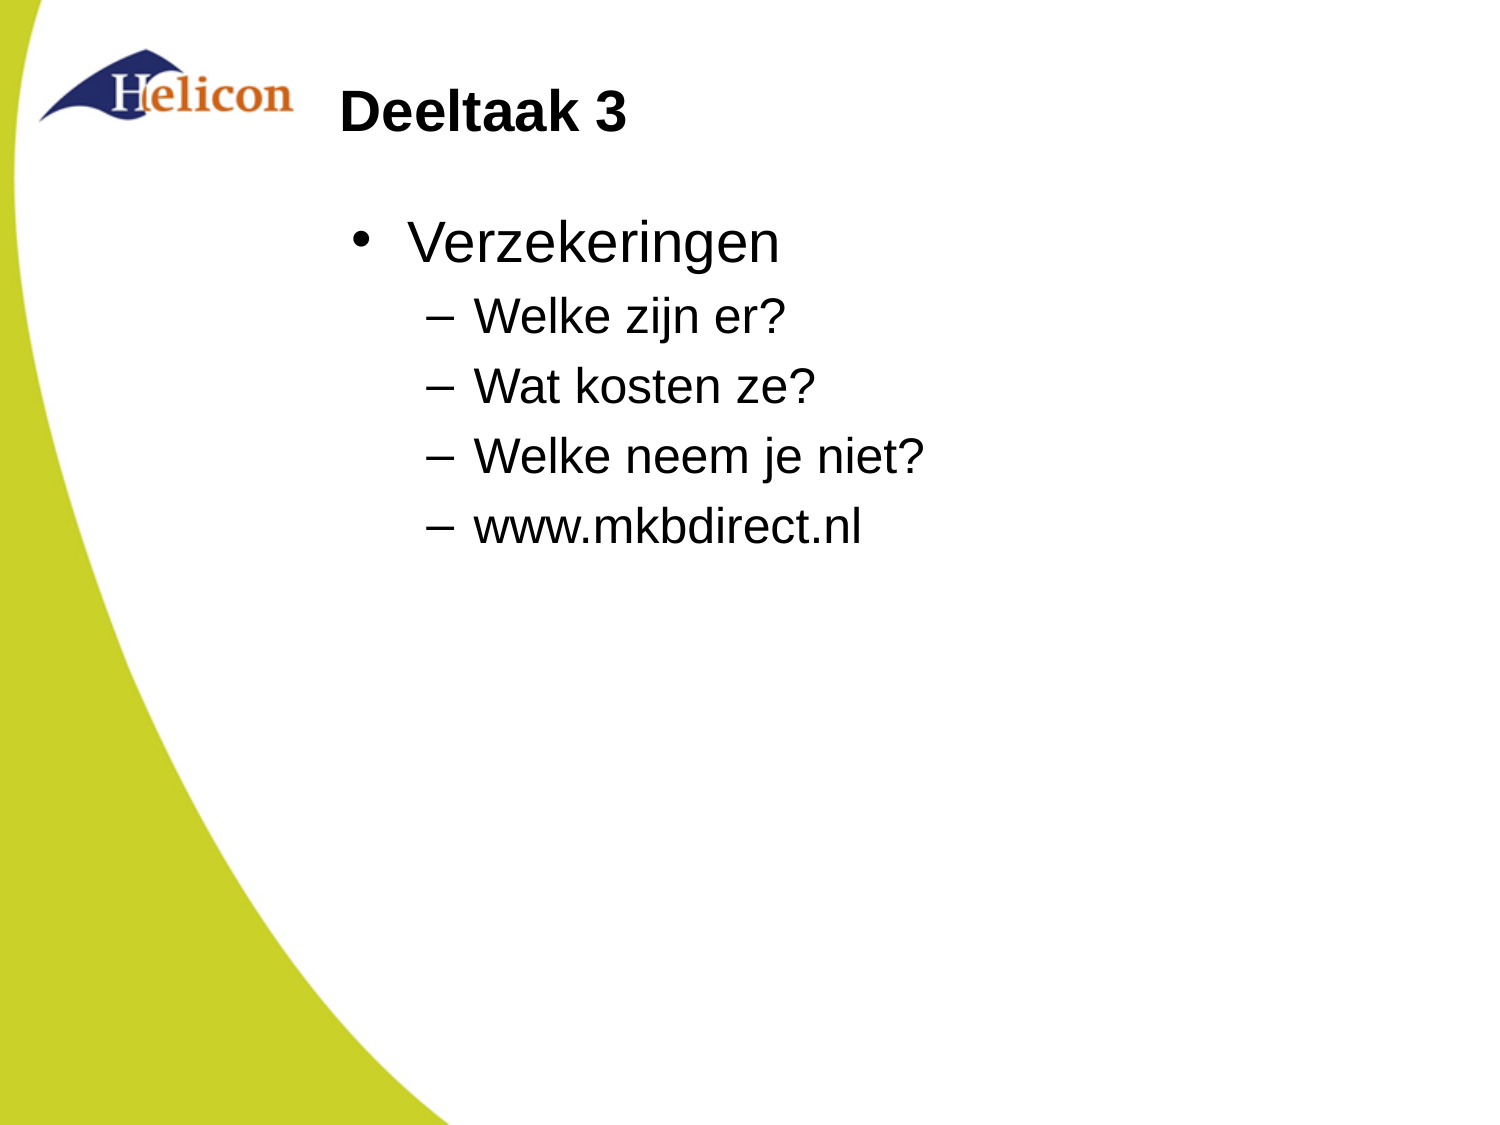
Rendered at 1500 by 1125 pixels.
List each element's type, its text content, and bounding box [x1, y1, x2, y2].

list Verzekeringen Welke zijn er? Wat kosten ze? Welke neem je niet? www.mkbdirect.nl [336, 196, 1425, 1005]
picture [0, 0, 1500, 1125]
title Deeltaak 3 [324, 54, 1415, 161]
